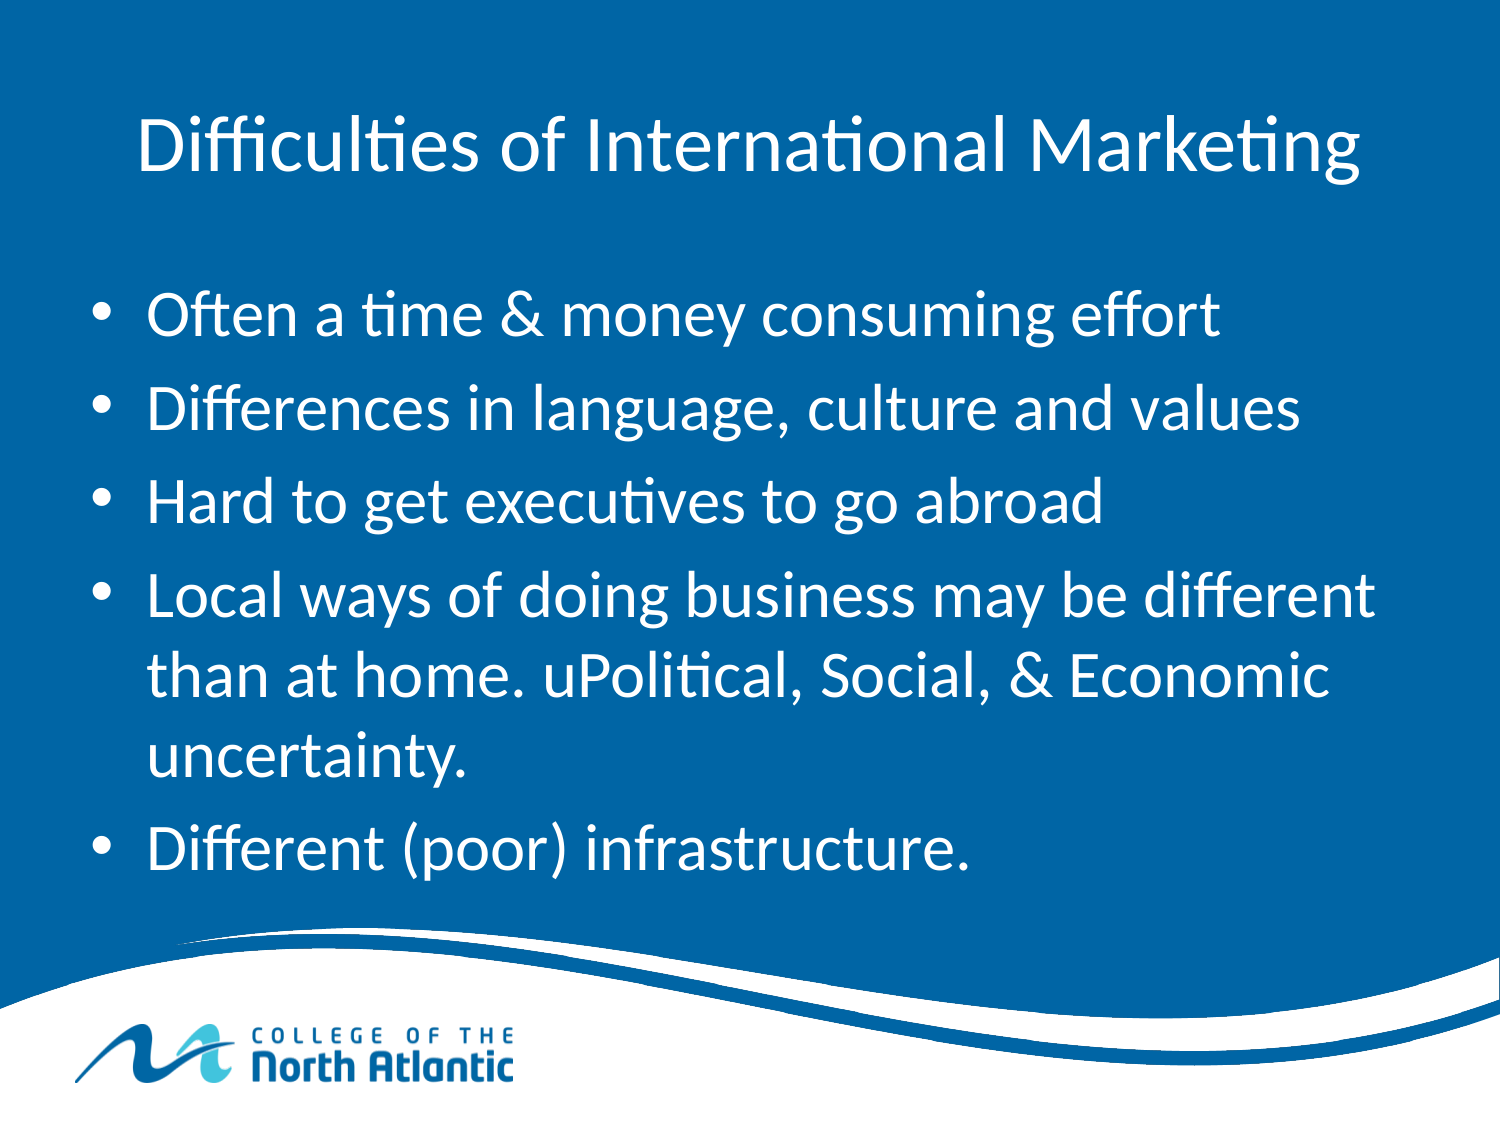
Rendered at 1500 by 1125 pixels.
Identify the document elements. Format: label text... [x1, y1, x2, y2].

picture [0, 928, 1500, 1125]
list Often a time & money consuming effort Differences in language, culture and values Hard to get executives to go abroad Local ways of doing business may be different than at home. uPolitical, Social, & Economic uncertainty. Different (poor) infrastructure. [75, 262, 1425, 900]
title Difficulties of International Marketing [75, 45, 1425, 233]
